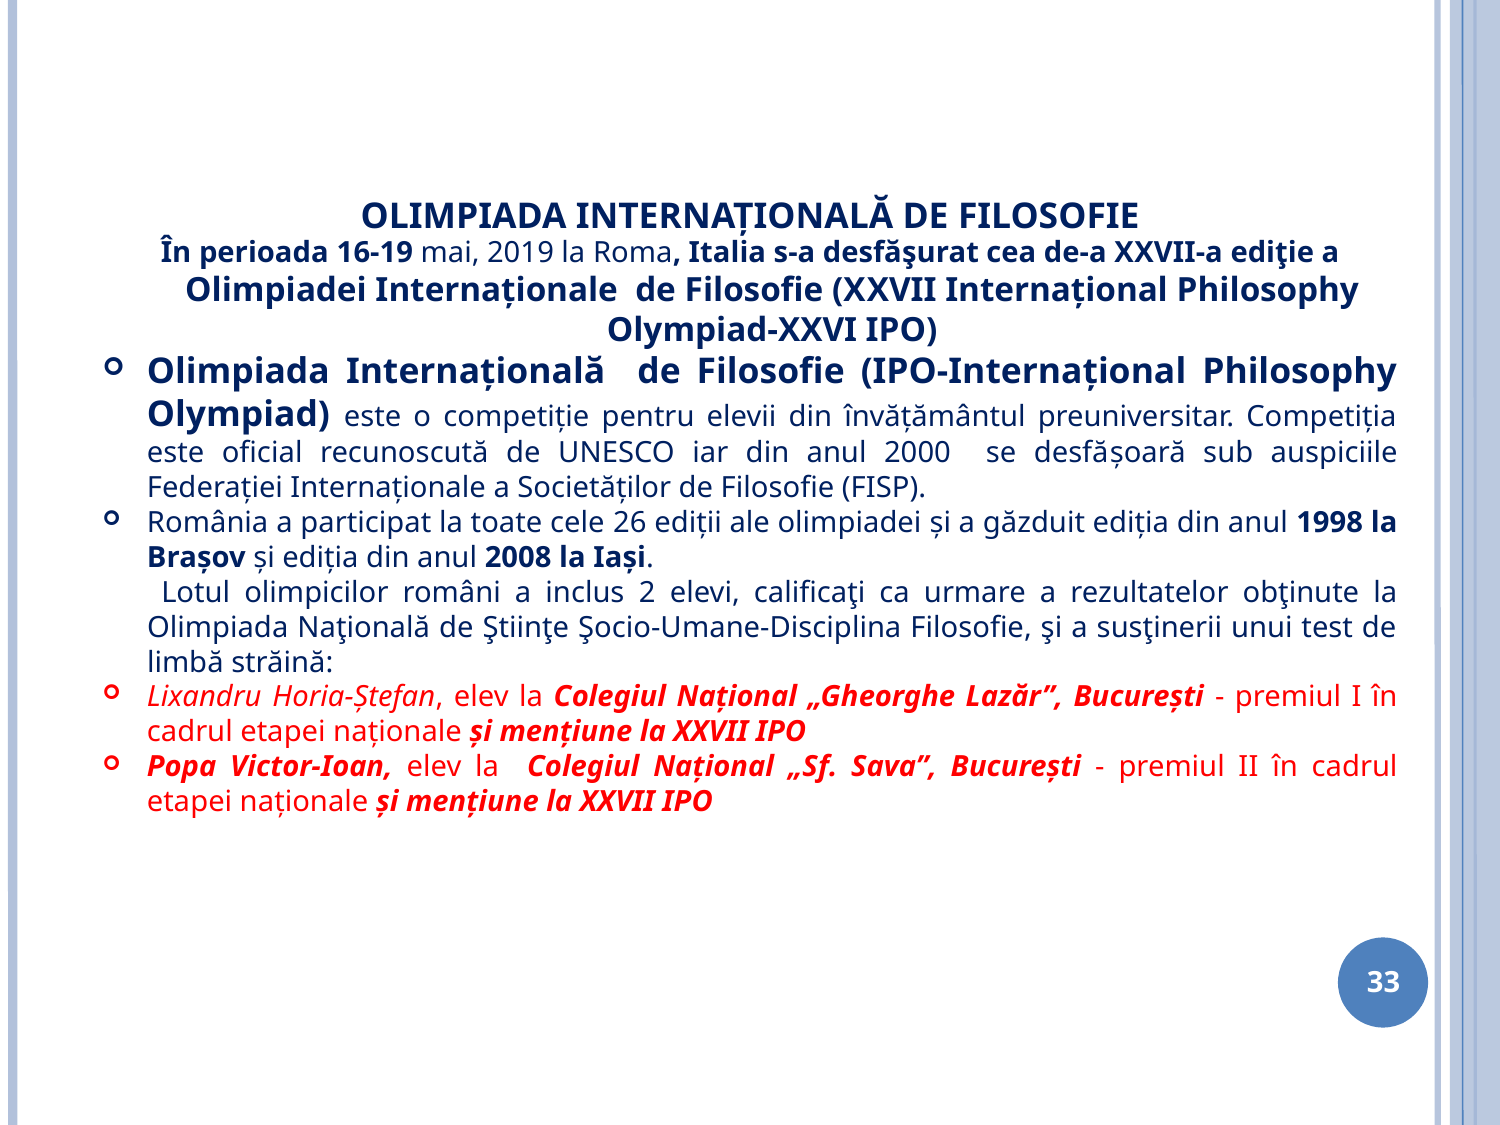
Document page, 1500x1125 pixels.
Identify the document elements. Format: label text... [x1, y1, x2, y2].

text_box OLIMPIADA INTERNAŢIONALĂ DE FILOSOFIE În perioada 16-19 mai, 2019 la Roma, Italia s-a desfăşurat cea de-a XXVII-a ediţie a Olimpiadei Internaţionale de Filosofie (XXVII Internaţional Philosophy Olympiad-XXVI IPO) Olimpiada Internaţională de Filosofie (IPO-Internaţional Philosophy Olympiad) este o competiţie pentru elevii din învăţământul preuniversitar. Competiţia este oficial recunoscută de UNESCO iar din anul 2000 se desfăşoară sub auspiciile Federaţiei Internaţionale a Societăţilor de Filosofie (FISP). România a participat la toate cele 26 ediţii ale olimpiadei şi a găzduit ediţia din anul 1998 la Braşov şi ediţia din anul 2008 la Iaşi. Lotul olimpicilor români a inclus 2 elevi, calificaţi ca urmare a rezultatelor obţinute la Olimpiada Naţională de Ştiinţe Şocio-Umane-Disciplina Filosofie, şi a susţinerii unui test de limbă străină: Lixandru Horia-Ștefan, elev la Colegiul Național „Gheorghe Lazăr”, București - premiul I în cadrul etapei naționale și mențiune la XXVII IPO Popa Victor-Ioan, elev la Colegiul Naţional „Sf. Sava”, București - premiul II în cadrul etapei naționale și mențiune la XXVII IPO [87, 200, 1413, 847]
text_box 33 [1333, 940, 1434, 1026]
